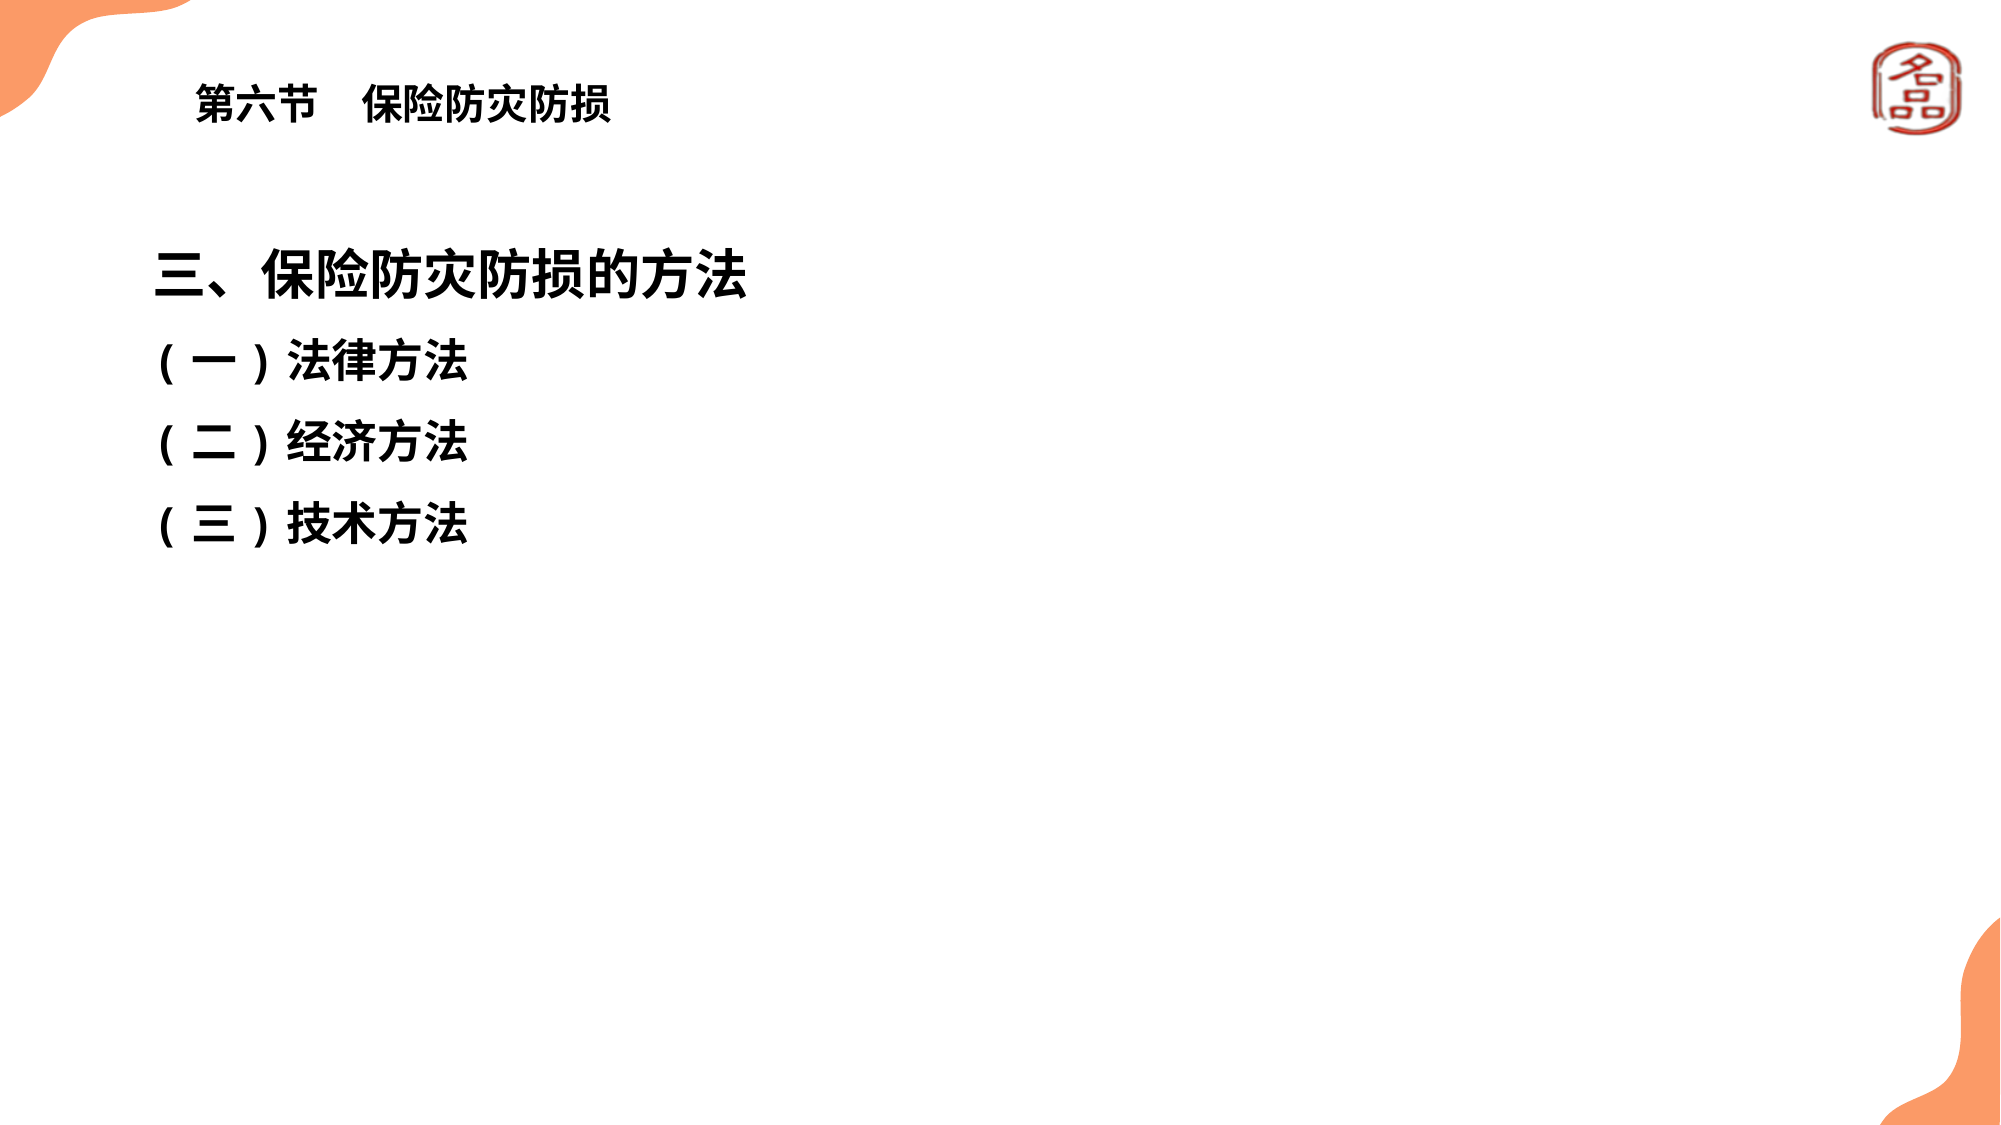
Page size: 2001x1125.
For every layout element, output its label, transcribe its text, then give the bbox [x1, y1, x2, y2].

picture [1861, 10, 1990, 147]
list 三、保险防灾防损的方法 (一)法律方法 (二)经济方法 (三)技术方法 [137, 217, 1863, 1031]
title 第六节 保险防灾防损 [137, 60, 1863, 152]
